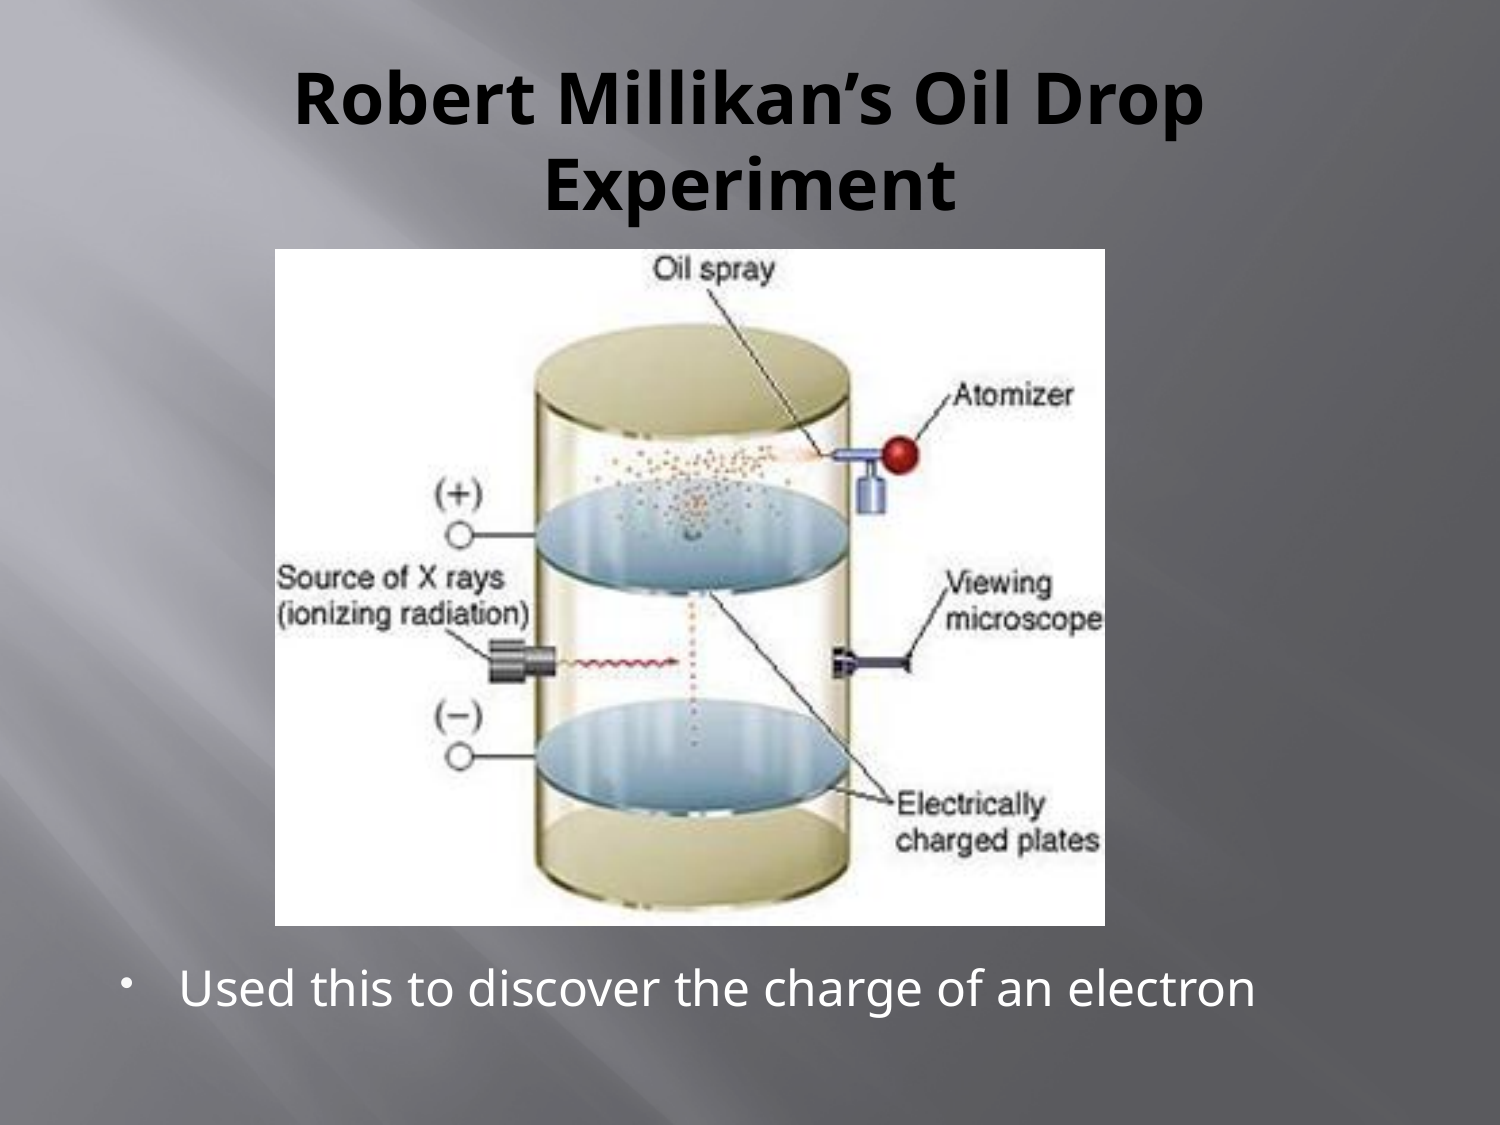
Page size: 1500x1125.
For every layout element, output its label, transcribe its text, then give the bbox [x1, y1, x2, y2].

picture [274, 249, 1105, 926]
list Used this to discover the charge of an electron [87, 950, 1413, 1068]
title Robert Millikan’s Oil Drop Experiment [75, 45, 1425, 233]
